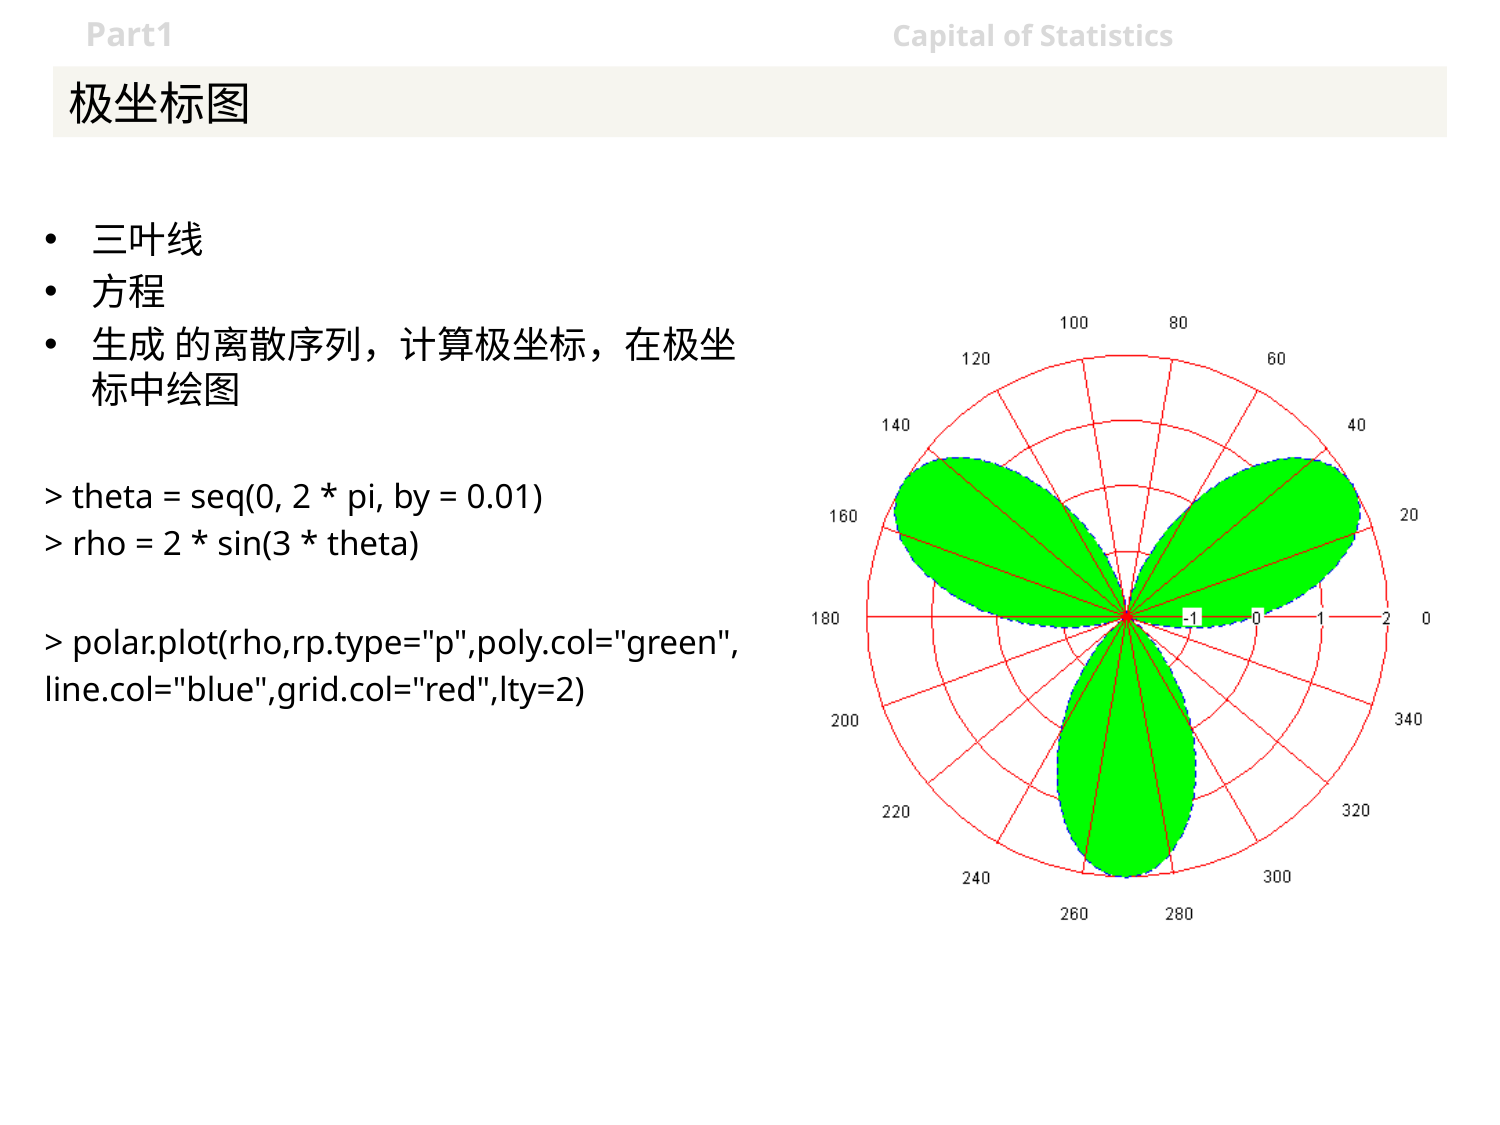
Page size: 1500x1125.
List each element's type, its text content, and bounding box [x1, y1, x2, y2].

title 极坐标图 [53, 66, 1447, 138]
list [795, 274, 1459, 938]
list 三叶线 方程 生成 的离散序列，计算极坐标，在极坐标中绘图 > theta = seq(0, 2 * pi, by = 0.01) > rho = 2 * sin(3 * theta) > polar.plot(rho,rp.type="p",poly.col="green", line.col="blue",grid.col="red",lty=2) [29, 208, 786, 1005]
